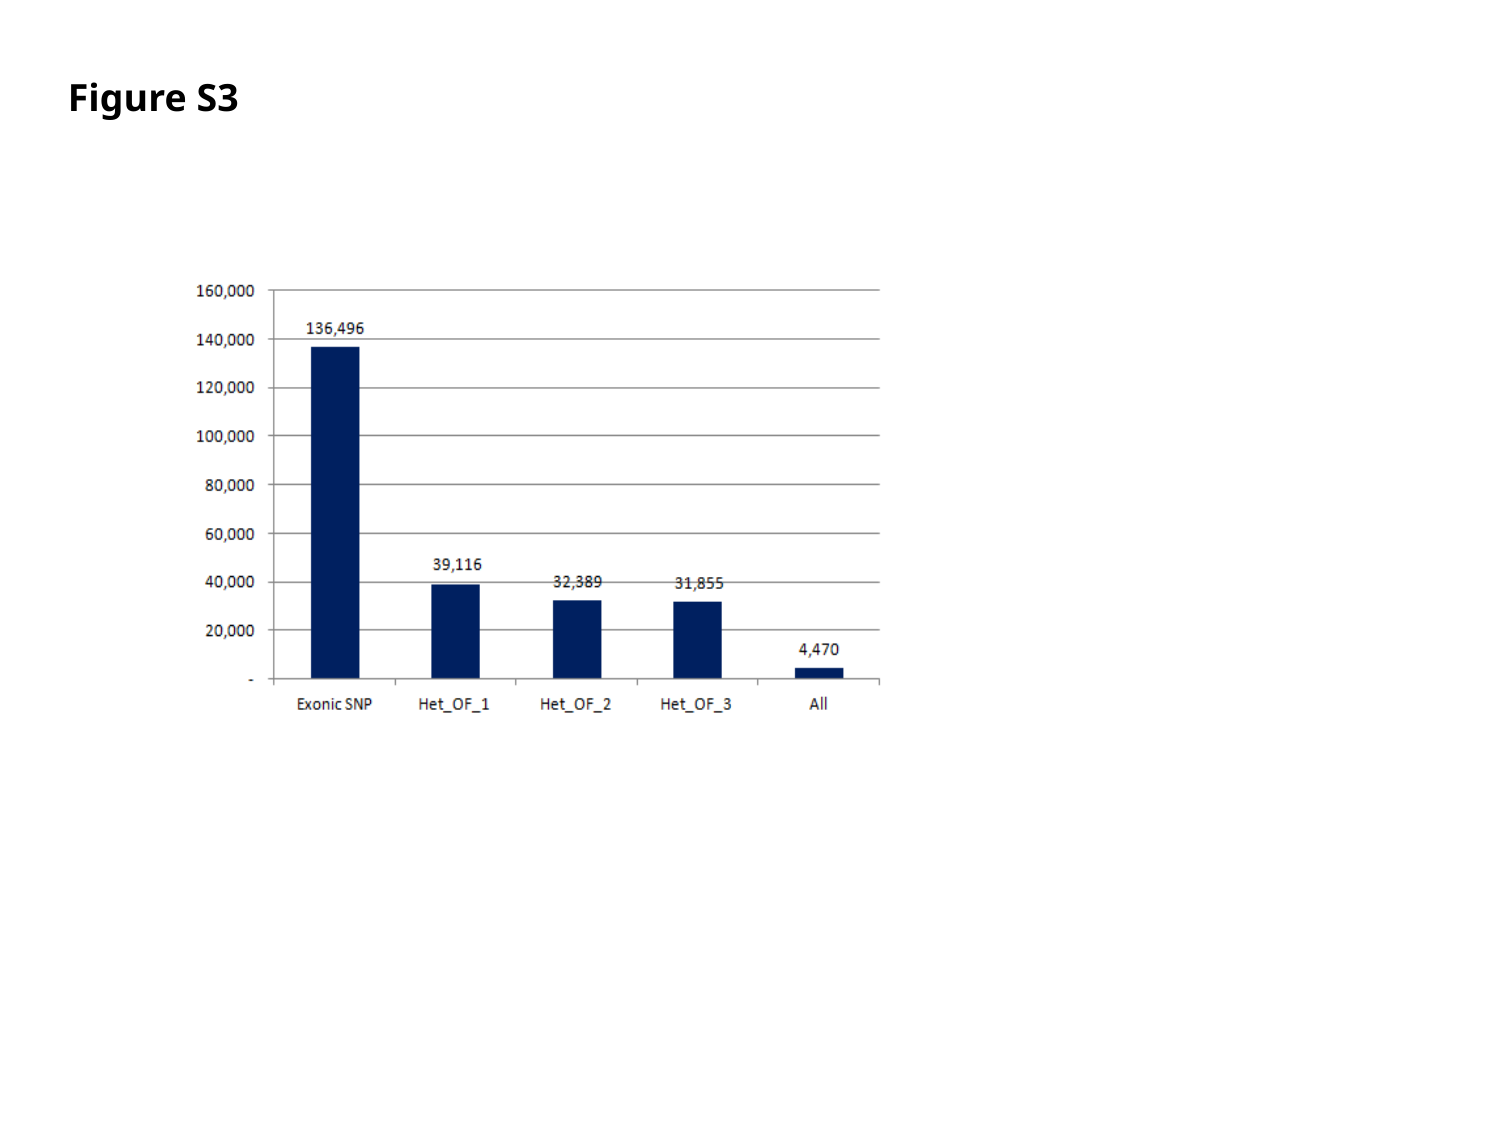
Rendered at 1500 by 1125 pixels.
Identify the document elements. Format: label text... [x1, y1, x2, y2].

text_box Figure S3 [53, 66, 396, 127]
picture [182, 278, 888, 720]
